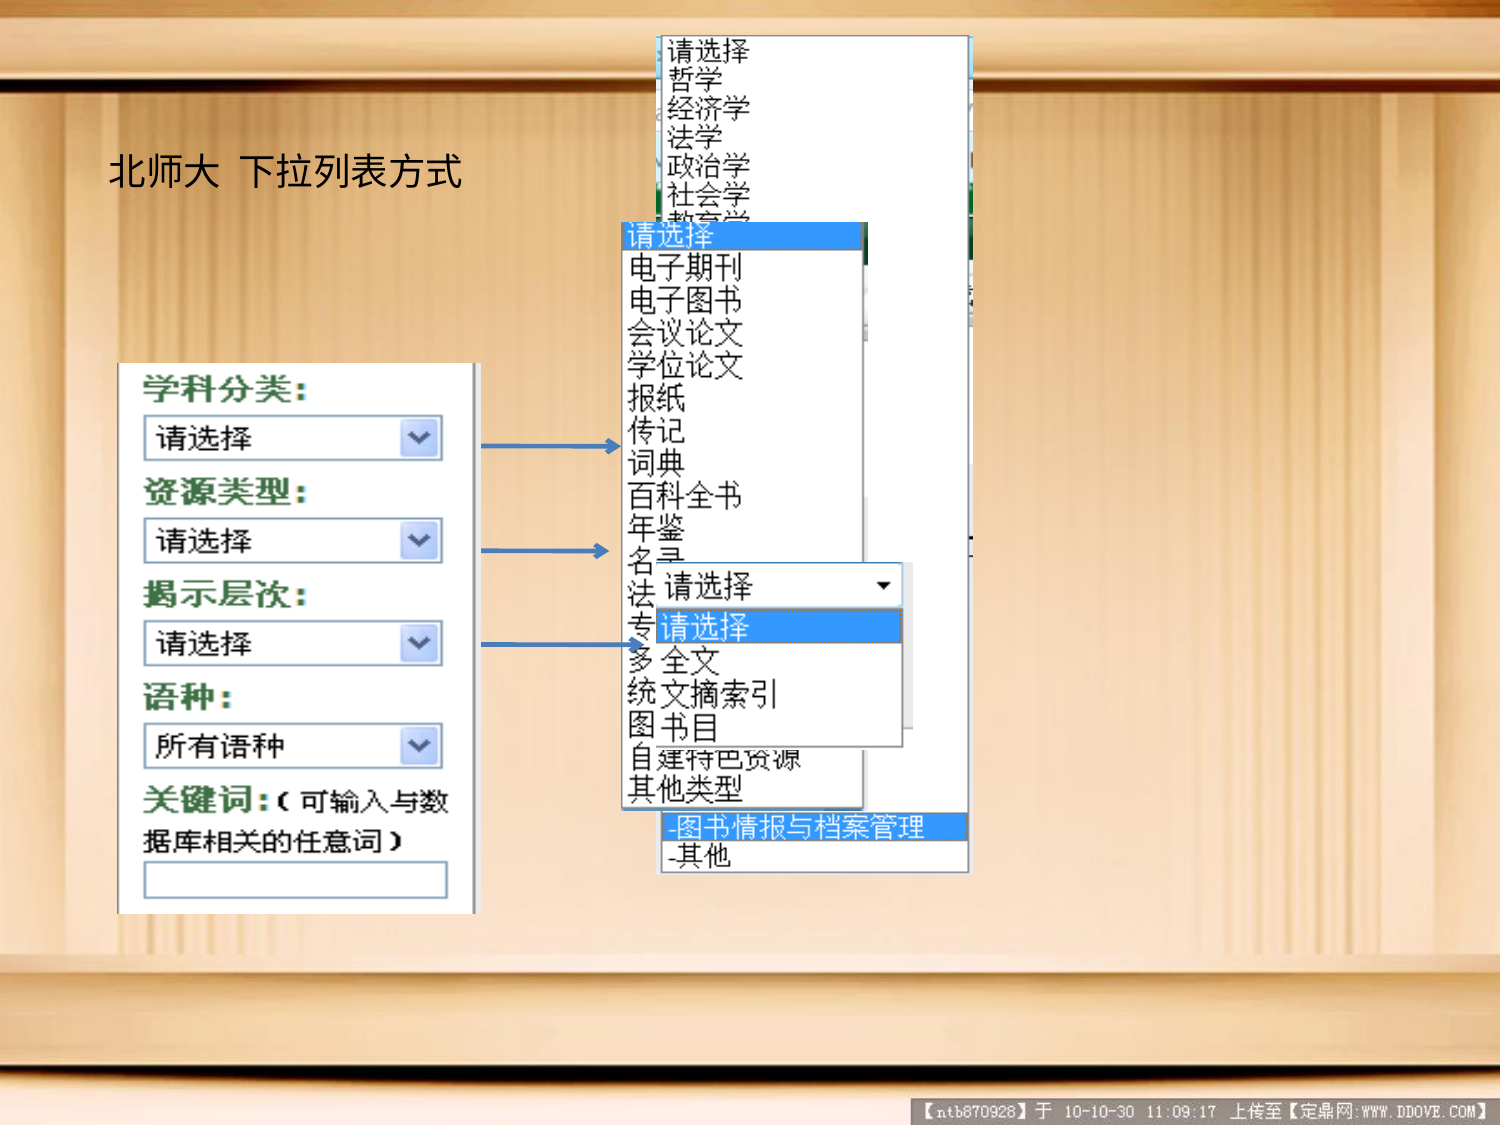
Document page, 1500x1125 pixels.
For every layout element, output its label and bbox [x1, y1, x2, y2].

text_box [445, 222, 868, 560]
text_box [485, 562, 913, 751]
text_box [485, 760, 868, 811]
picture [0, 0, 1500, 1125]
text_box [456, 34, 973, 875]
